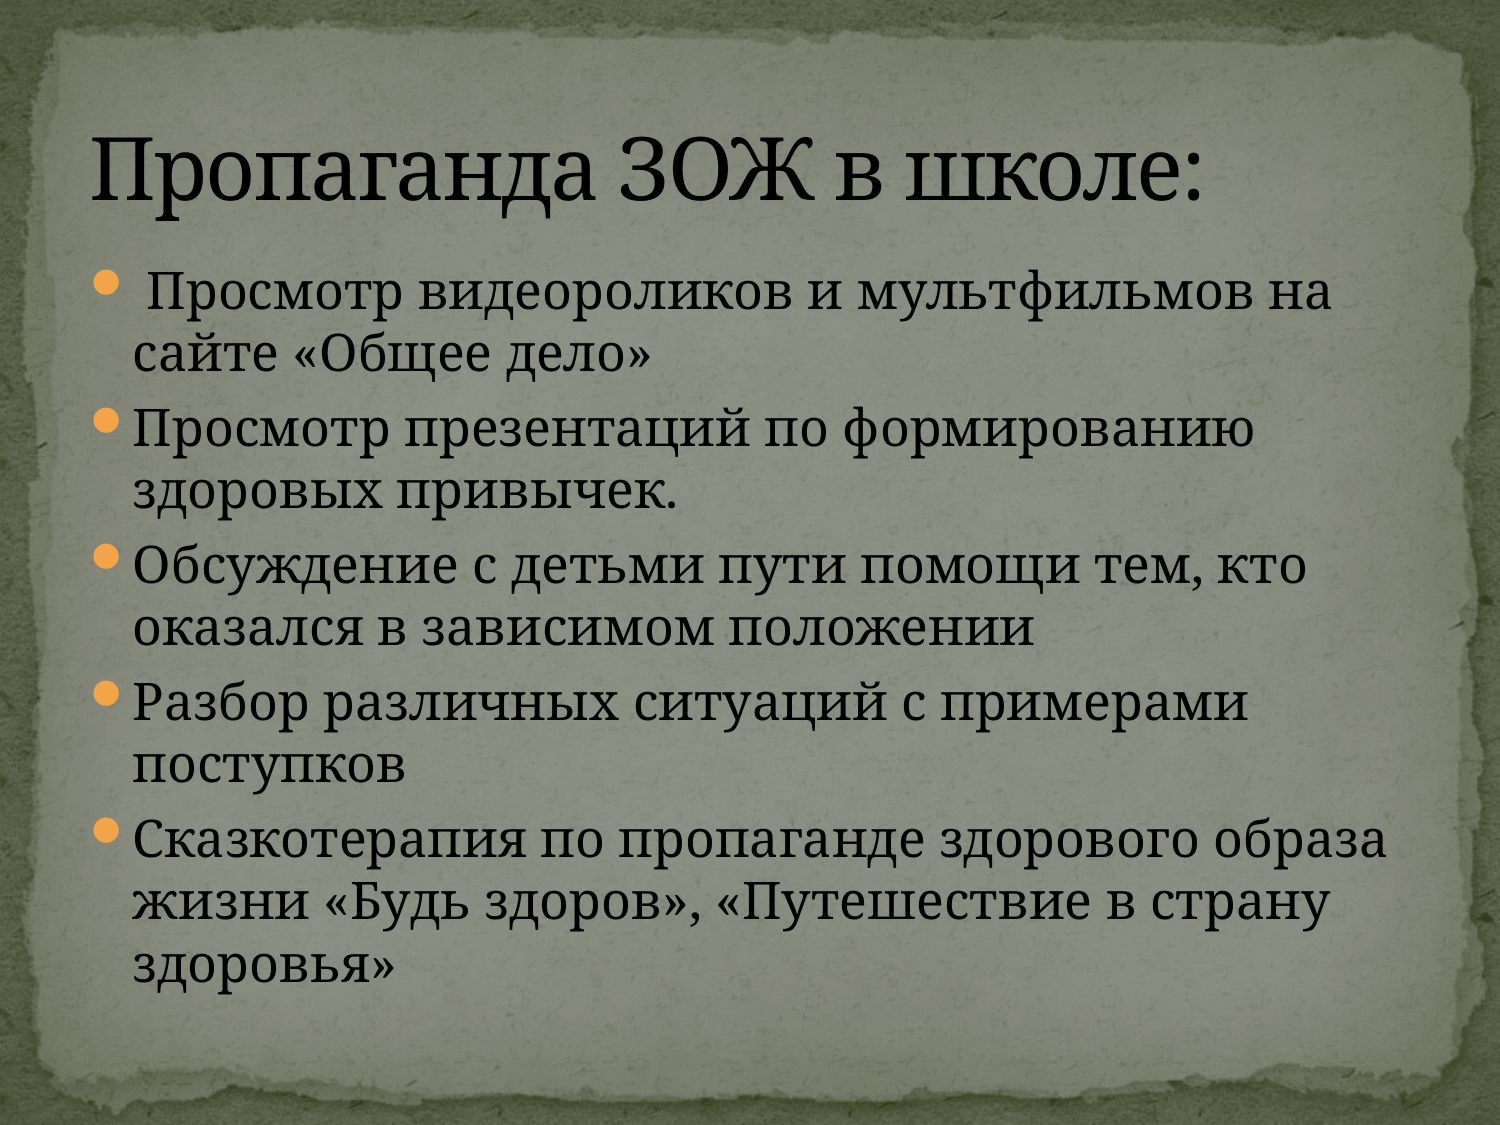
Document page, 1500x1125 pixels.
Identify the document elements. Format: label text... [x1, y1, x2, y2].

list Просмотр видеороликов и мультфильмов на сайте «Общее дело» Просмотр презентаций по формированию здоровых привычек. Обсуждение с детьми пути помощи тем, кто оказался в зависимом положении Разбор различных ситуаций с примерами поступков Сказкотерапия по пропаганде здорового образа жизни «Будь здоров», «Путешествие в страну здоровья» [75, 249, 1425, 1000]
title Пропаганда ЗОЖ в школе: [74, 24, 1425, 225]
